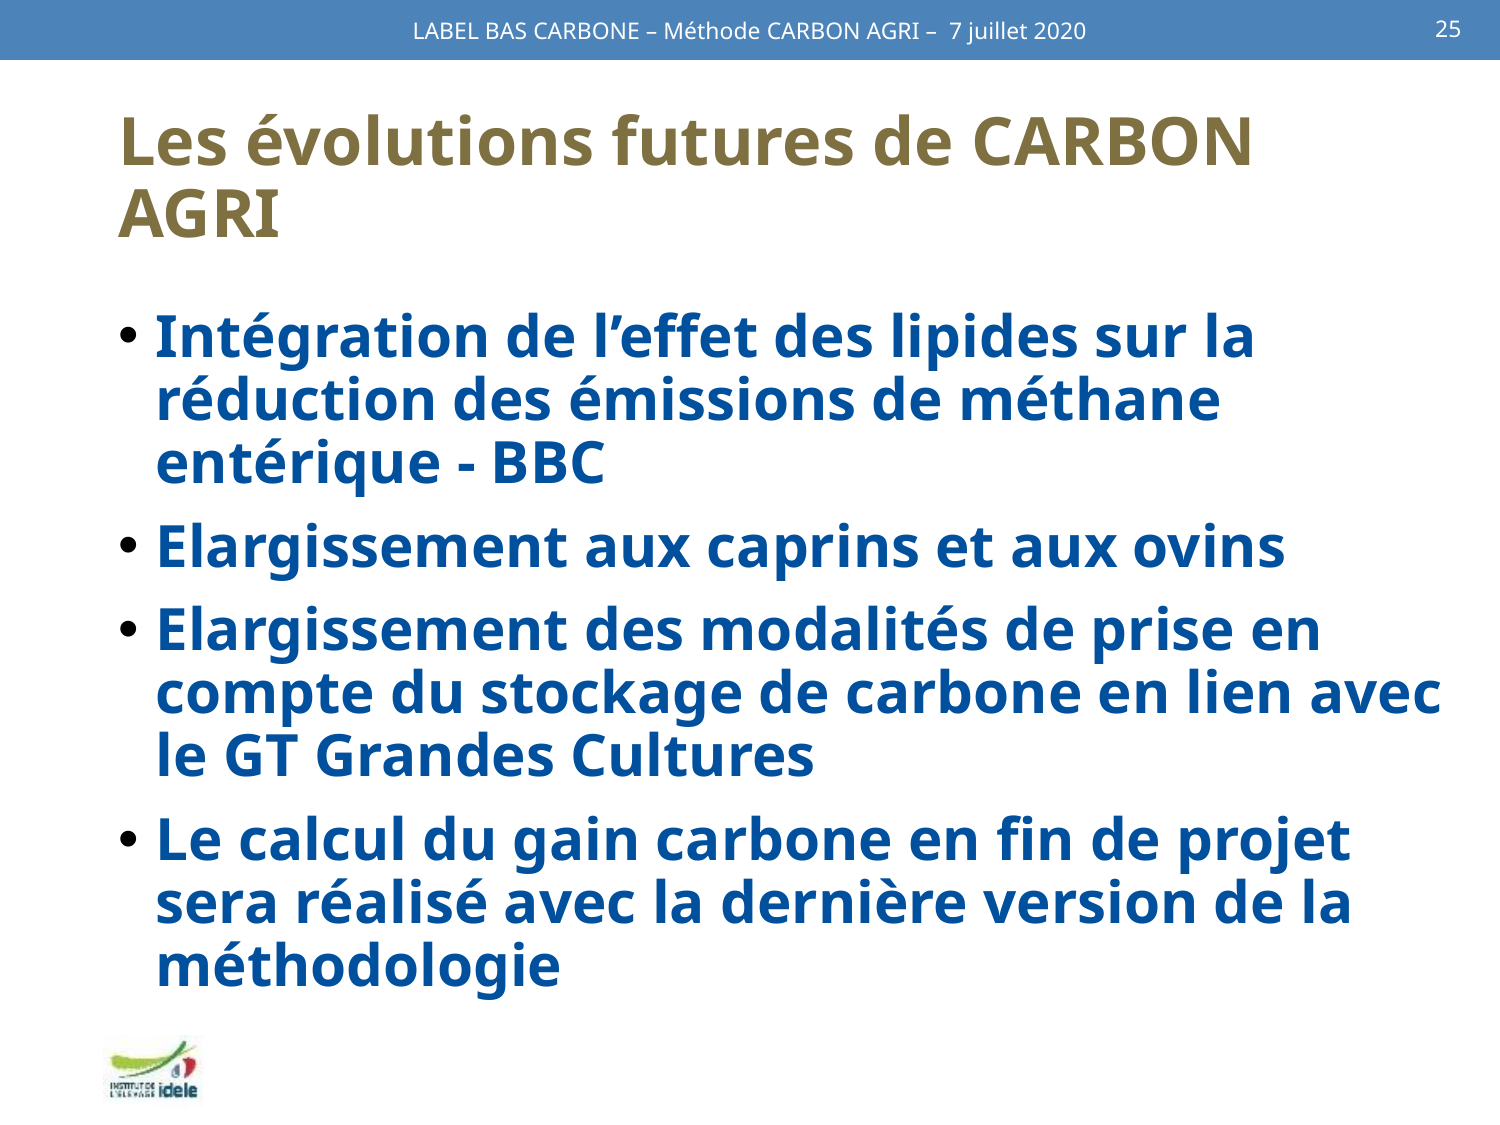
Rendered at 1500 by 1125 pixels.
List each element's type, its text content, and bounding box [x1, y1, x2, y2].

footer LABEL BAS CARBONE – Méthode CARBON AGRI – 7 juillet 2020 [103, 0, 1397, 60]
title Les évolutions futures de CARBON AGRI [103, 70, 1397, 289]
list Intégration de l’effet des lipides sur la réduction des émissions de méthane entérique - BBC Elargissement aux caprins et aux ovins Elargissement des modalités de prise en compte du stockage de carbone en lien avec le GT Grandes Cultures Le calcul du gain carbone en fin de projet sera réalisé avec la dernière version de la méthodologie [103, 299, 1458, 1014]
picture [103, 1035, 205, 1107]
slide_number 25 [1397, 0, 1500, 60]
